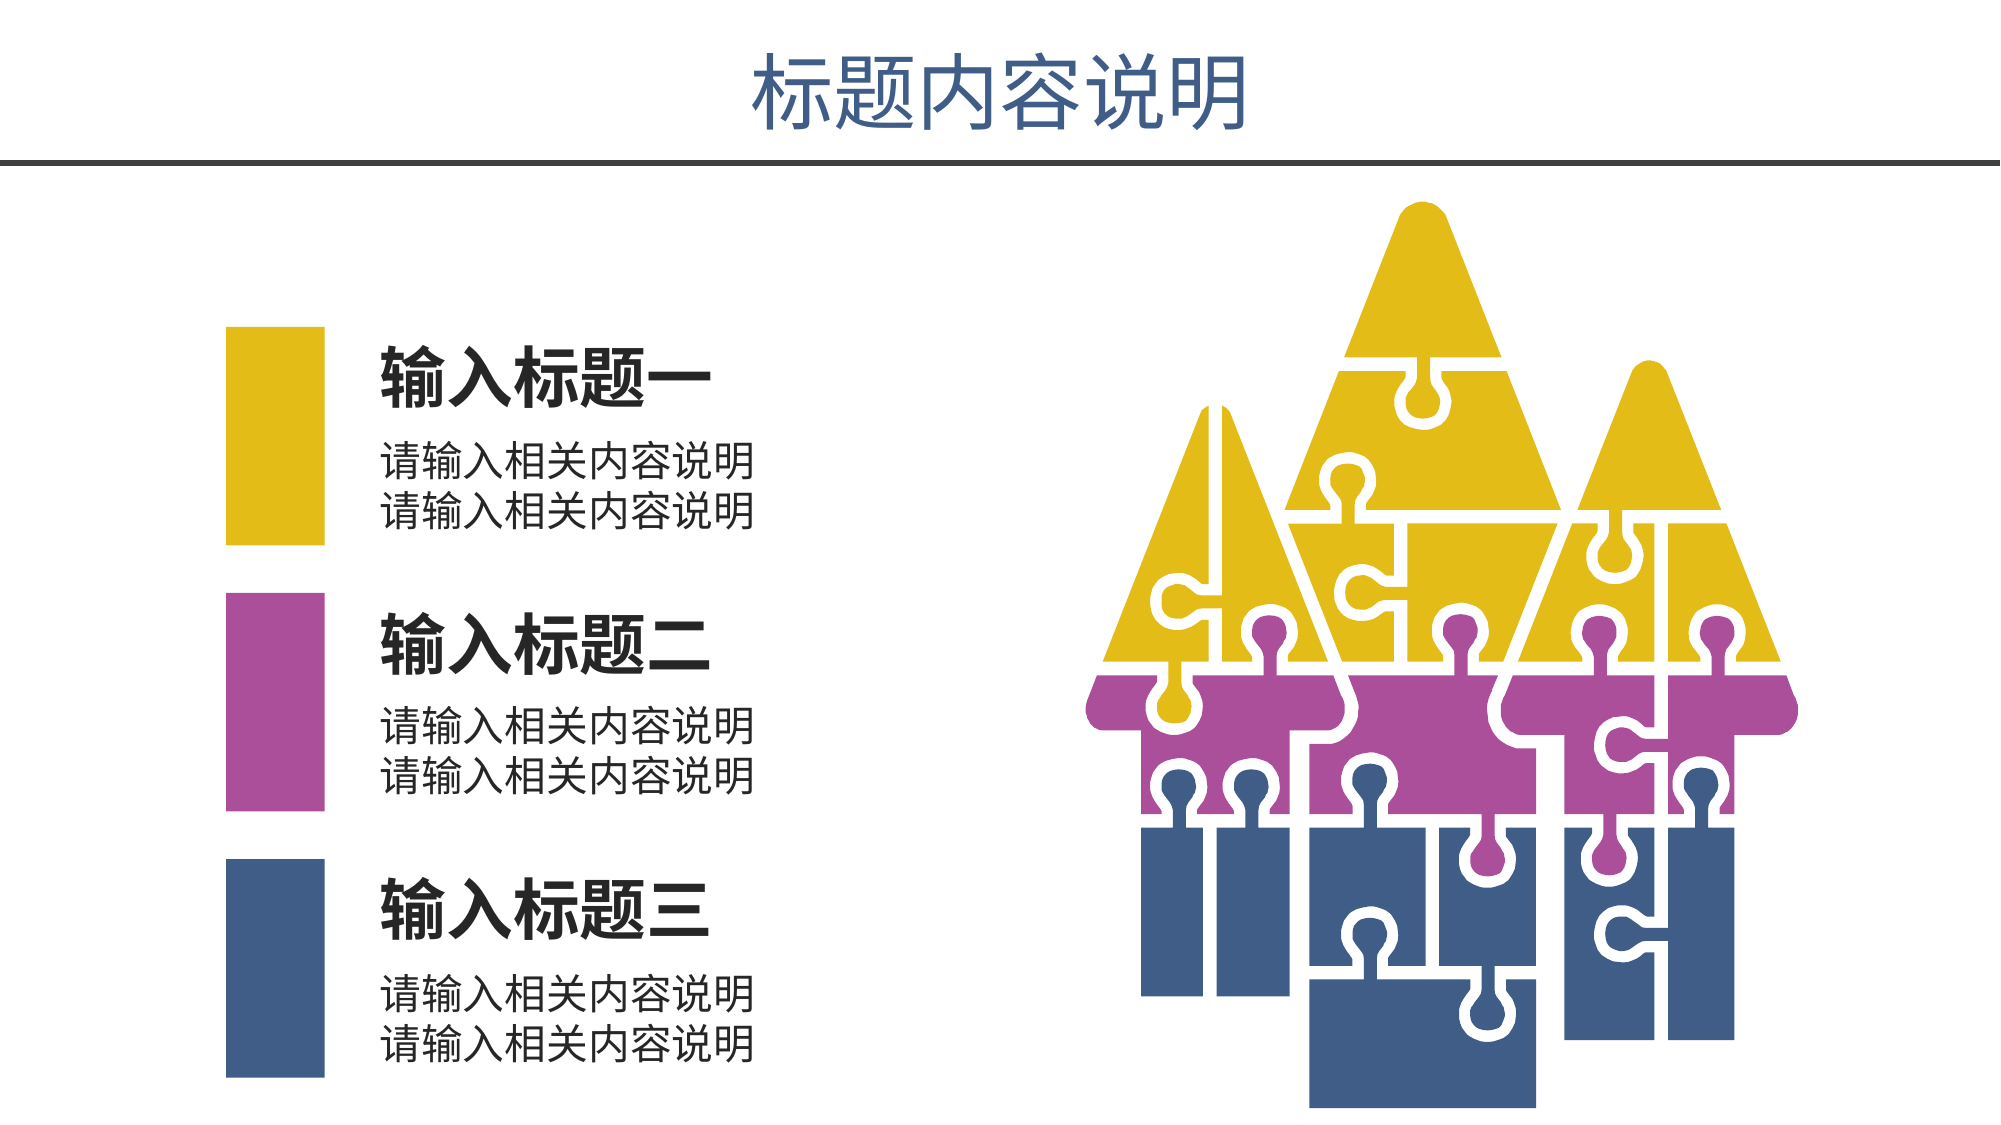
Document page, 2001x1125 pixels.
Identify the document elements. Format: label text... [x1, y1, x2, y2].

text_box [1439, 827, 1536, 1031]
title 标题内容说明 [137, 39, 1863, 155]
text_box [1141, 769, 1203, 997]
text_box [1605, 767, 1735, 1041]
text_box [1309, 614, 1537, 877]
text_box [226, 859, 896, 1078]
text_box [226, 592, 896, 812]
text_box [1309, 763, 1426, 966]
text_box [1161, 405, 1329, 662]
text_box [1085, 615, 1345, 815]
text_box [1287, 463, 1394, 662]
text_box [1564, 827, 1655, 1041]
text_box [1284, 371, 1562, 510]
text_box [1344, 201, 1502, 419]
text_box [1577, 360, 1722, 573]
text_box [1500, 615, 1655, 876]
text_box [1216, 769, 1290, 997]
text_box [1517, 523, 1655, 662]
text_box [1345, 523, 1558, 662]
text_box [1102, 405, 1209, 724]
text_box [1309, 917, 1537, 1109]
text_box [1668, 523, 1781, 662]
text_box [1605, 615, 1798, 815]
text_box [226, 326, 896, 546]
